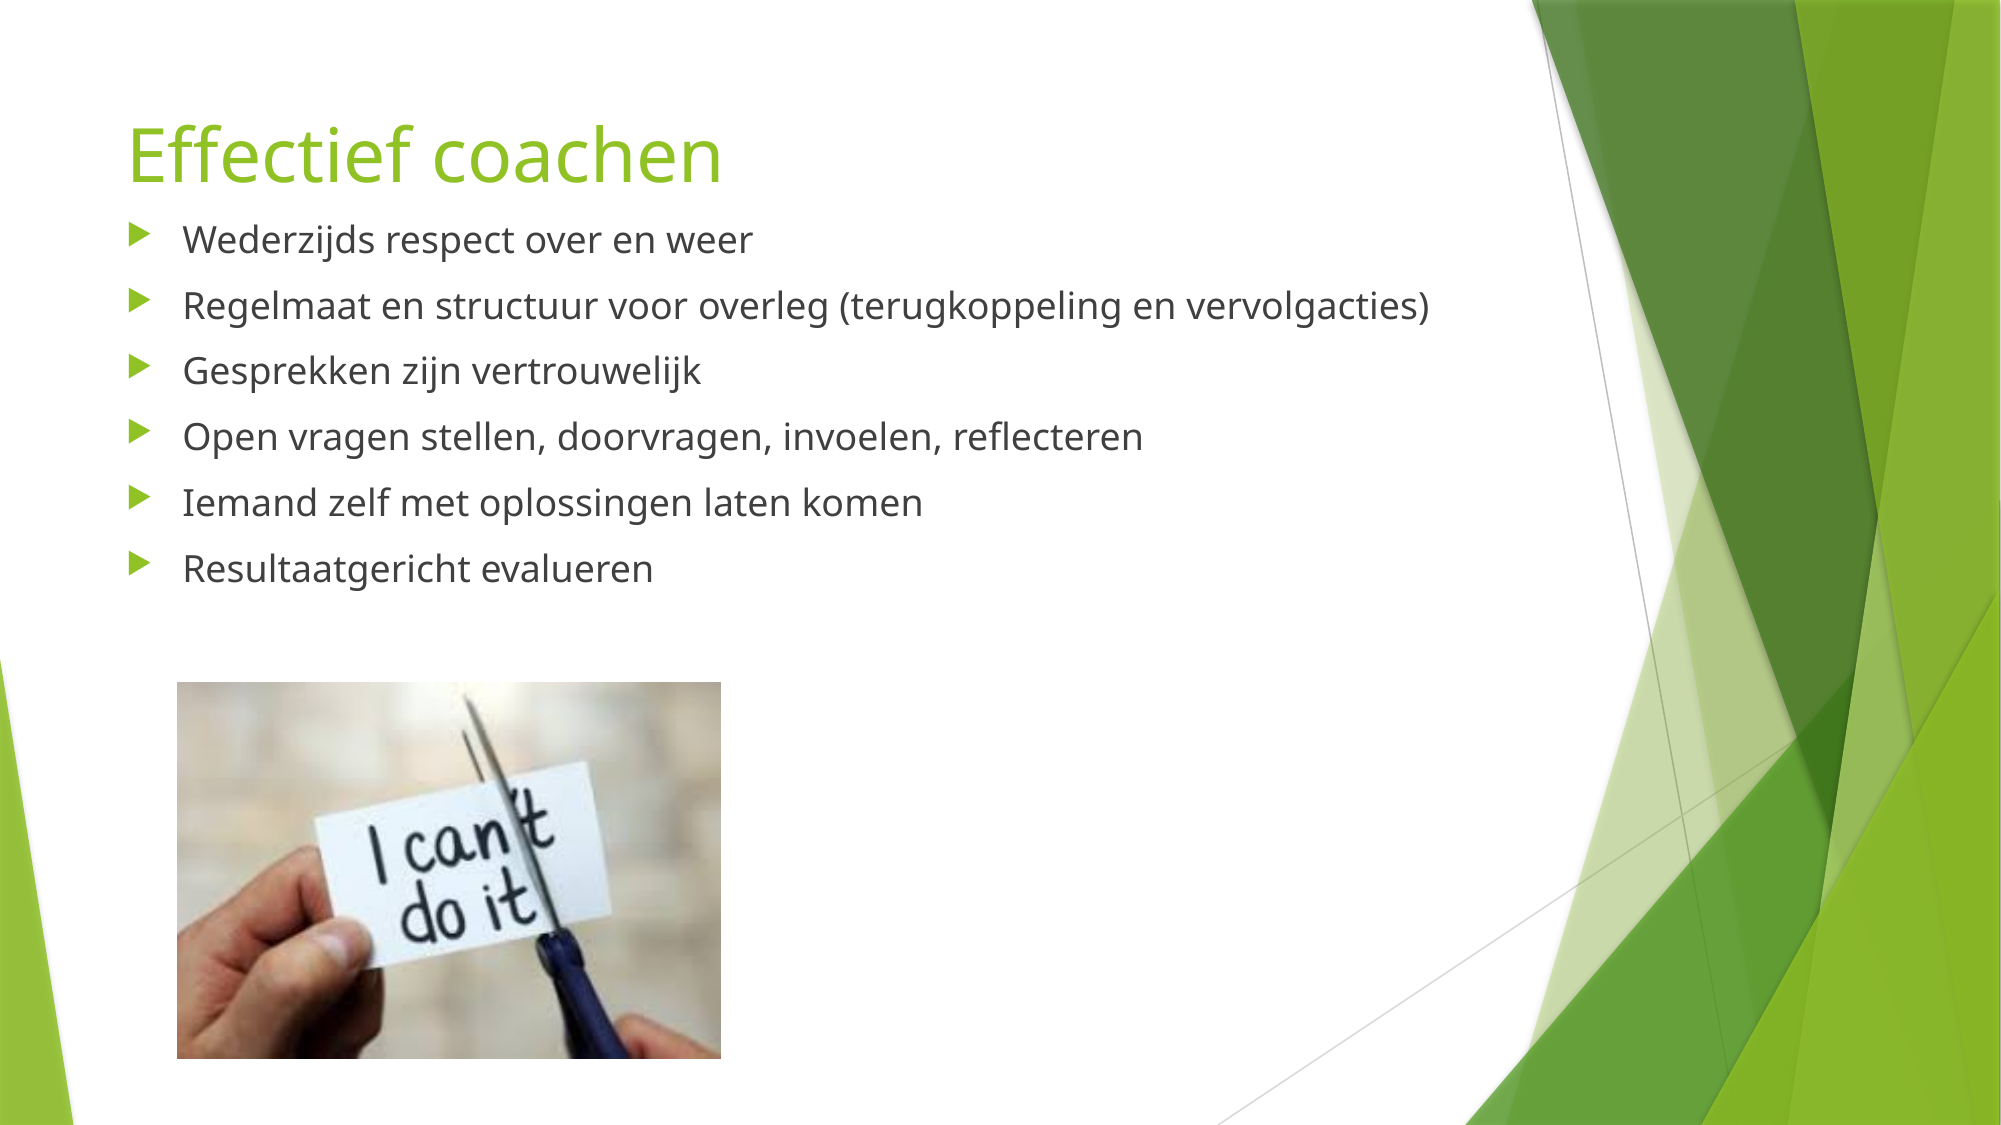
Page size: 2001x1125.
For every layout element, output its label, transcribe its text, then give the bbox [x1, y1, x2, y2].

picture [177, 682, 722, 1060]
list Wederzijds respect over en weer Regelmaat en structuur voor overleg (terugkoppeling en vervolgacties) Gesprekken zijn vertrouwelijk Open vragen stellen, doorvragen, invoelen, reflecteren Iemand zelf met oplossingen laten komen Resultaatgericht evalueren [111, 208, 1522, 845]
title Effectief coachen [111, 99, 1522, 208]
